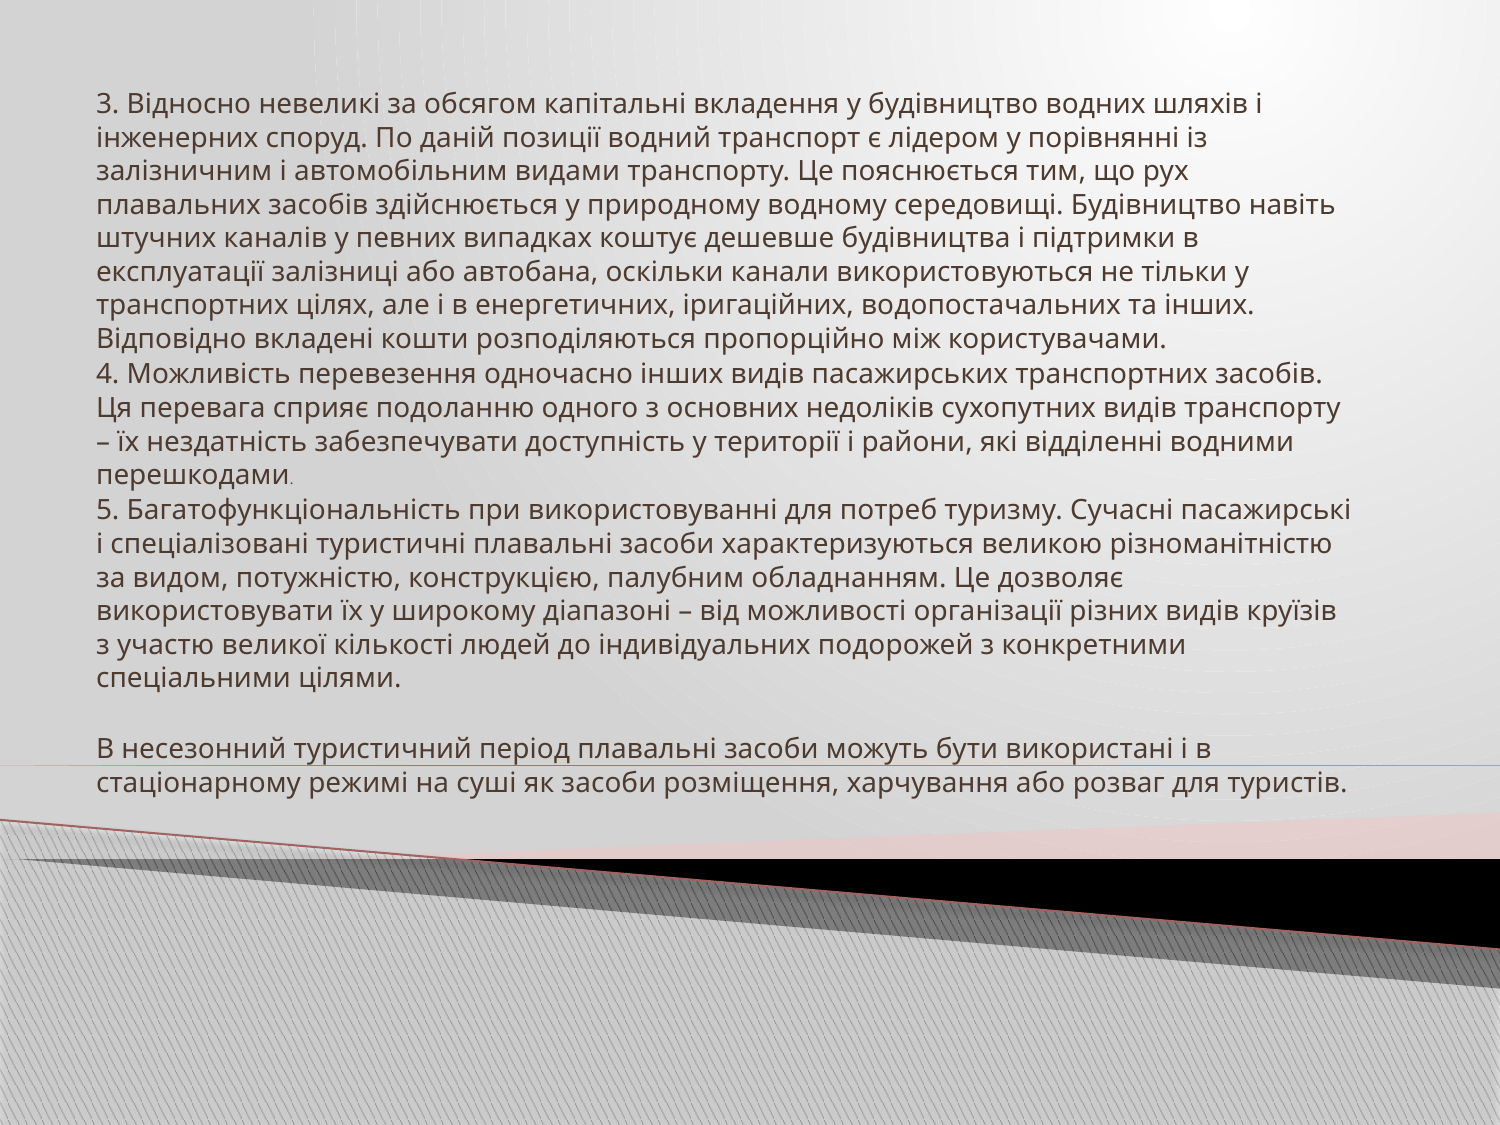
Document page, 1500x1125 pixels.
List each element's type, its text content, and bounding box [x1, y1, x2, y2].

picture [5, 859, 1500, 989]
subtitle 3. Відносно невеликі за обсягом капітальні вкладення у будівництво водних шляхів і інженерних споруд. По даній позиції водний транспорт є лідером у порівнянні із залізничним і автомобільним видами транспорту. Це пояснюється тим, що рух плавальних засобів здійснюється у природному водному середовищі. Будівництво навіть штучних каналів у певних випадках коштує дешевше будівництва і підтримки в експлуатації залізниці або автобана, оскільки канали використовуються не тільки у транспортних цілях, але і в енергетичних, іригаційних, водопостачальних та інших. Відповідно вкладені кошти розподіляються пропорційно між користувачами. 4. Можливість перевезення одночасно інших видів пасажирських транспортних засобів. Ця перевага сприяє подоланню одного з основних недоліків сухопутних видів транспорту – їх нездатність забезпечувати доступність у території і райони, які відділенні водними перешкодами. 5. Багатофункціональність при використовуванні для потреб туризму. Сучасні пасажирські і спеціалізовані туристичні плавальні засоби характеризуються великою різноманітністю за видом, потужністю, конструкцією, палубним обладнанням. Це дозволяє використовувати їх у широкому діапазоні – від можливості організації різних видів круїзів з участю великої кількості людей до індивідуальних подорожей з конкретними спеціальними цілями. В несезонний туристичний період плавальні засоби можуть бути використані і в стаціонарному режимі на суші як засоби розміщення, харчування або розваг для туристів. [88, 78, 1364, 823]
